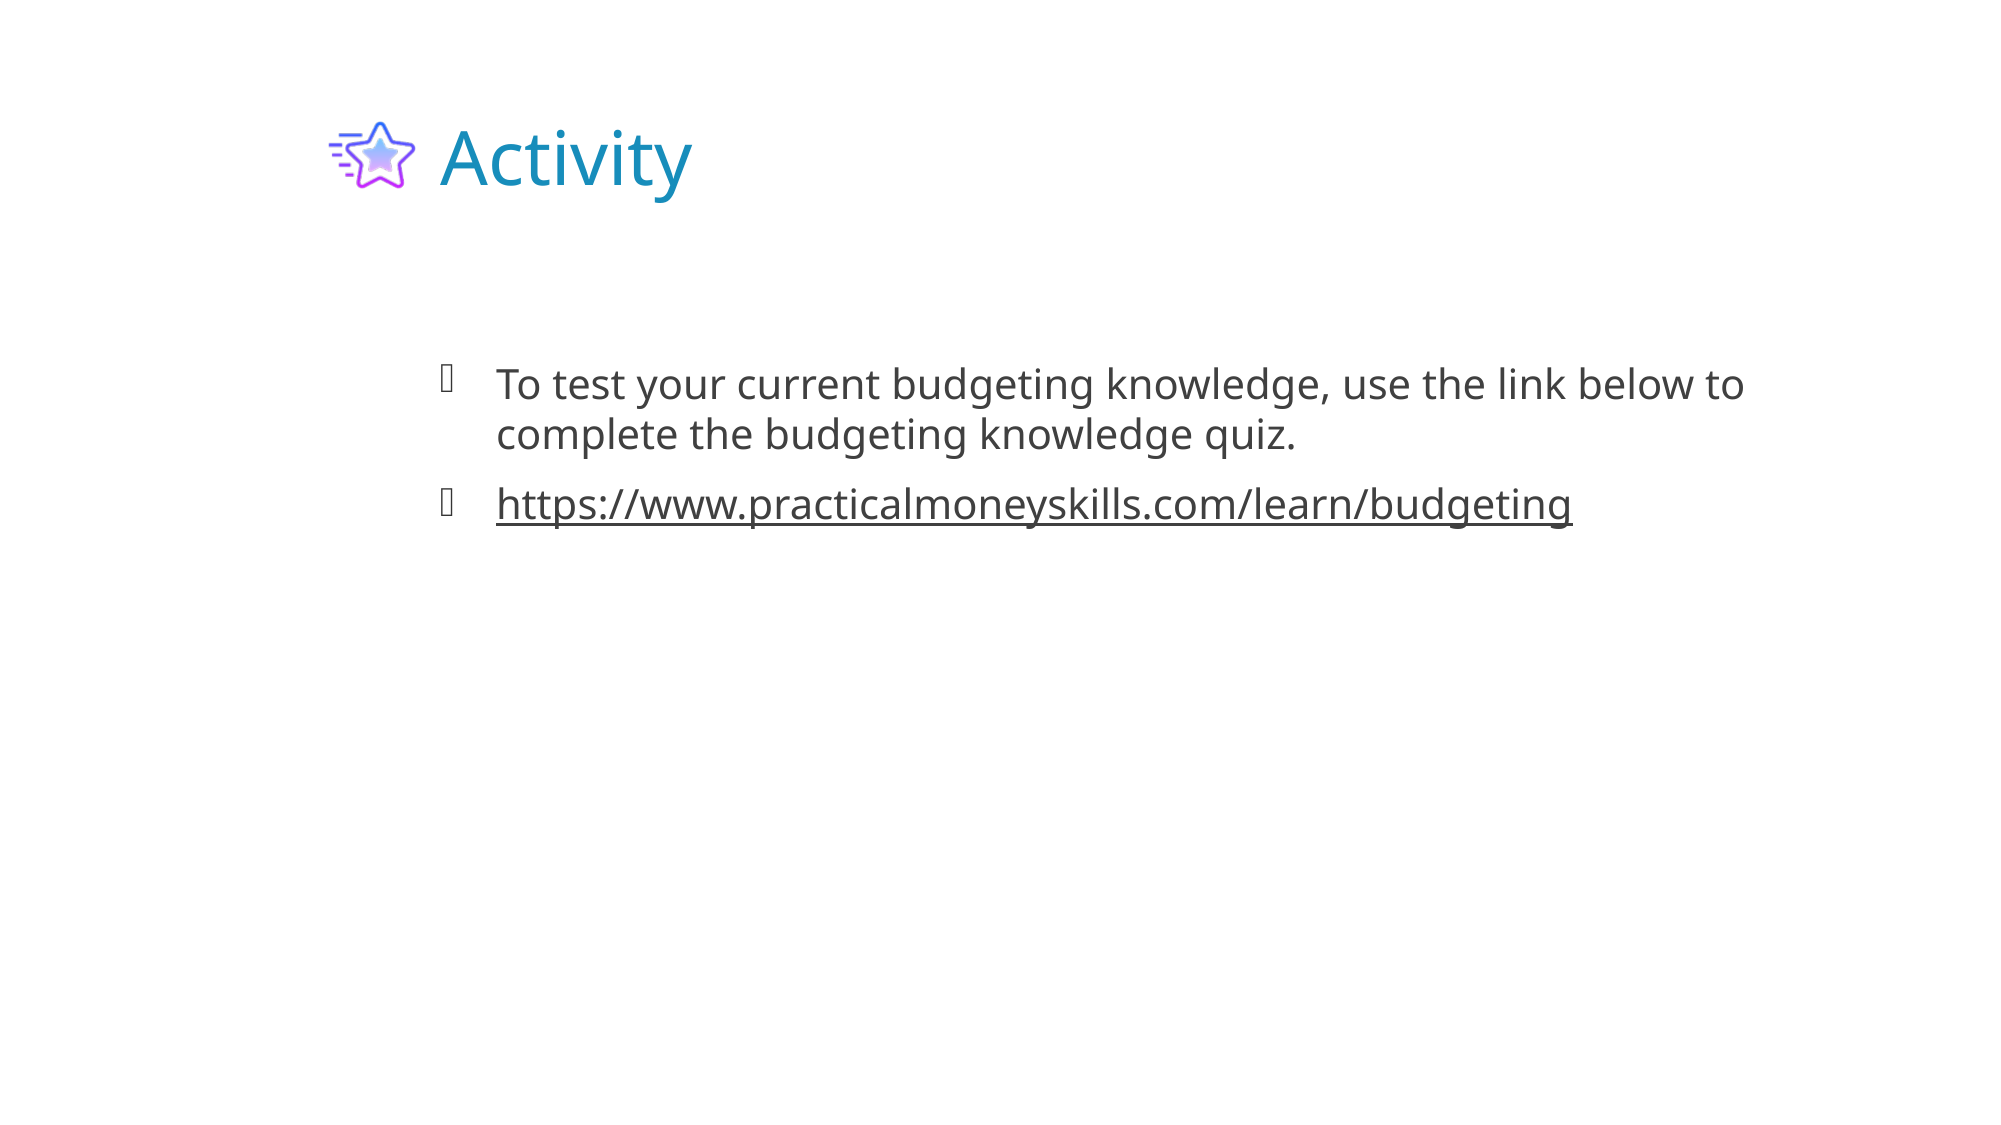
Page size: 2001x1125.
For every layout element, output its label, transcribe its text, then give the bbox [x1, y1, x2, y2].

list To test your current budgeting knowledge, use the link below to complete the budgeting knowledge quiz. https://www.practicalmoneyskills.com/learn/budgeting [424, 350, 1888, 970]
picture [319, 102, 425, 208]
title Activity [425, 102, 1888, 313]
